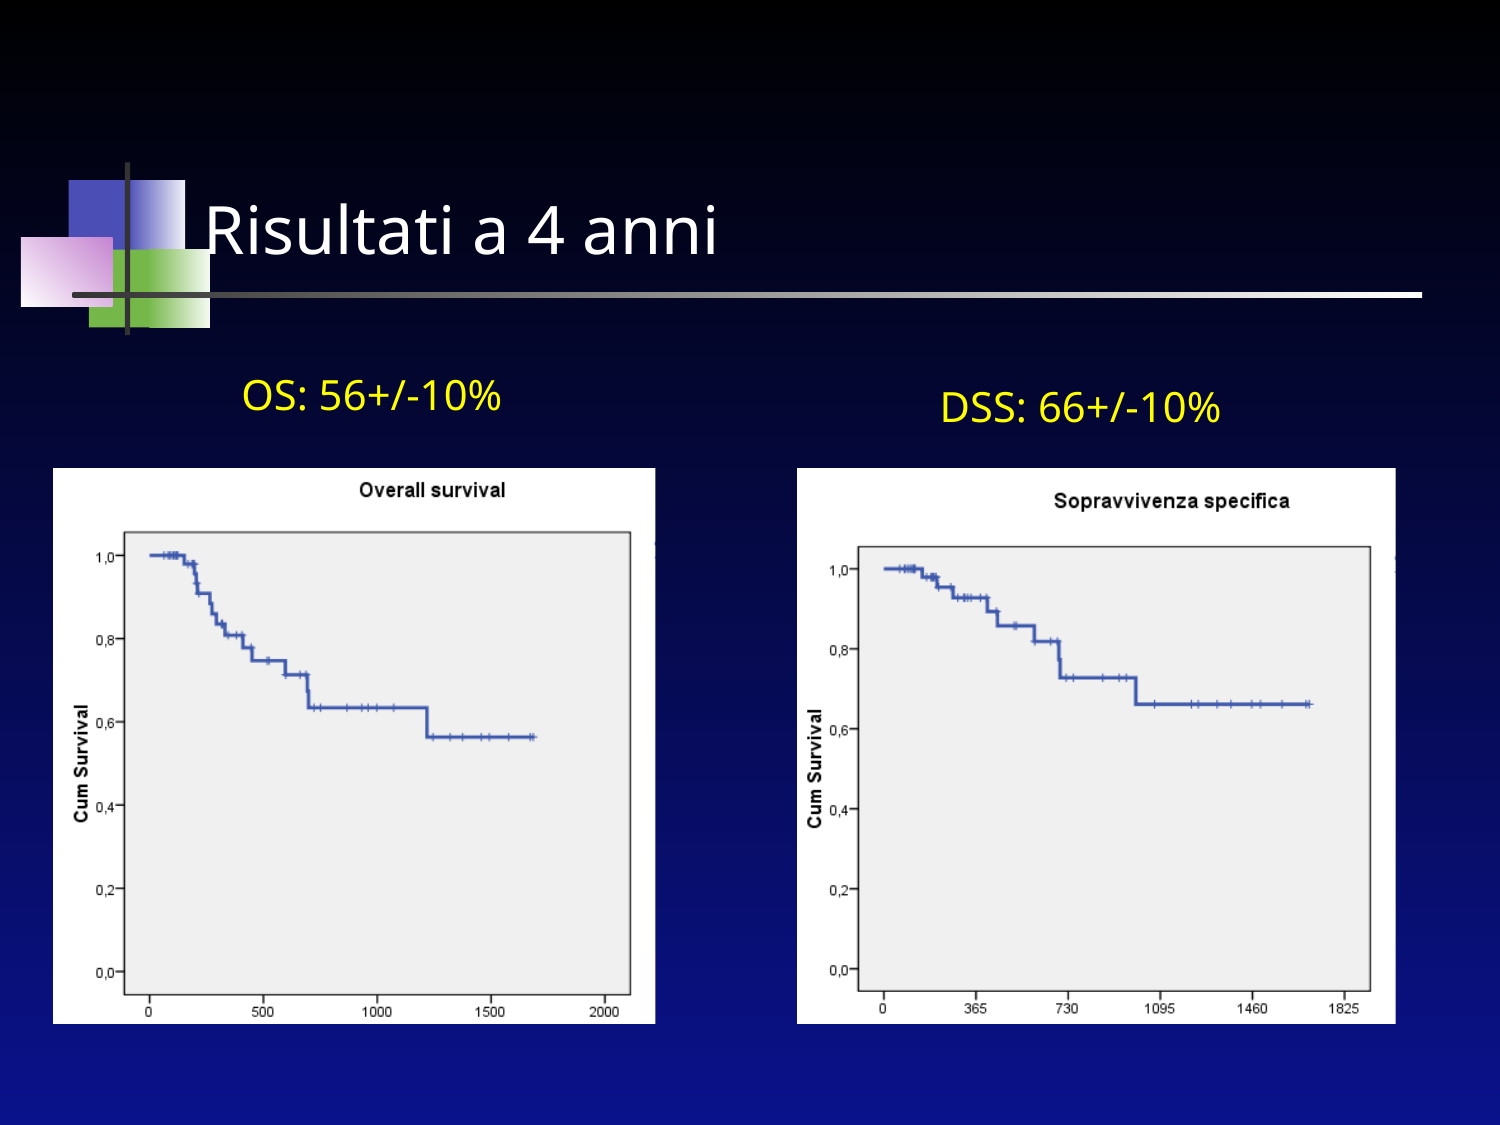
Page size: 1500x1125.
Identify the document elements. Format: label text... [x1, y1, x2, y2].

text_box DSS: 66+/-10% [820, 373, 1341, 439]
text_box OS: 56+/-10% [112, 361, 632, 427]
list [52, 467, 656, 1024]
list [796, 467, 1396, 1024]
title Risultati a 4 anni [188, 34, 1468, 276]
